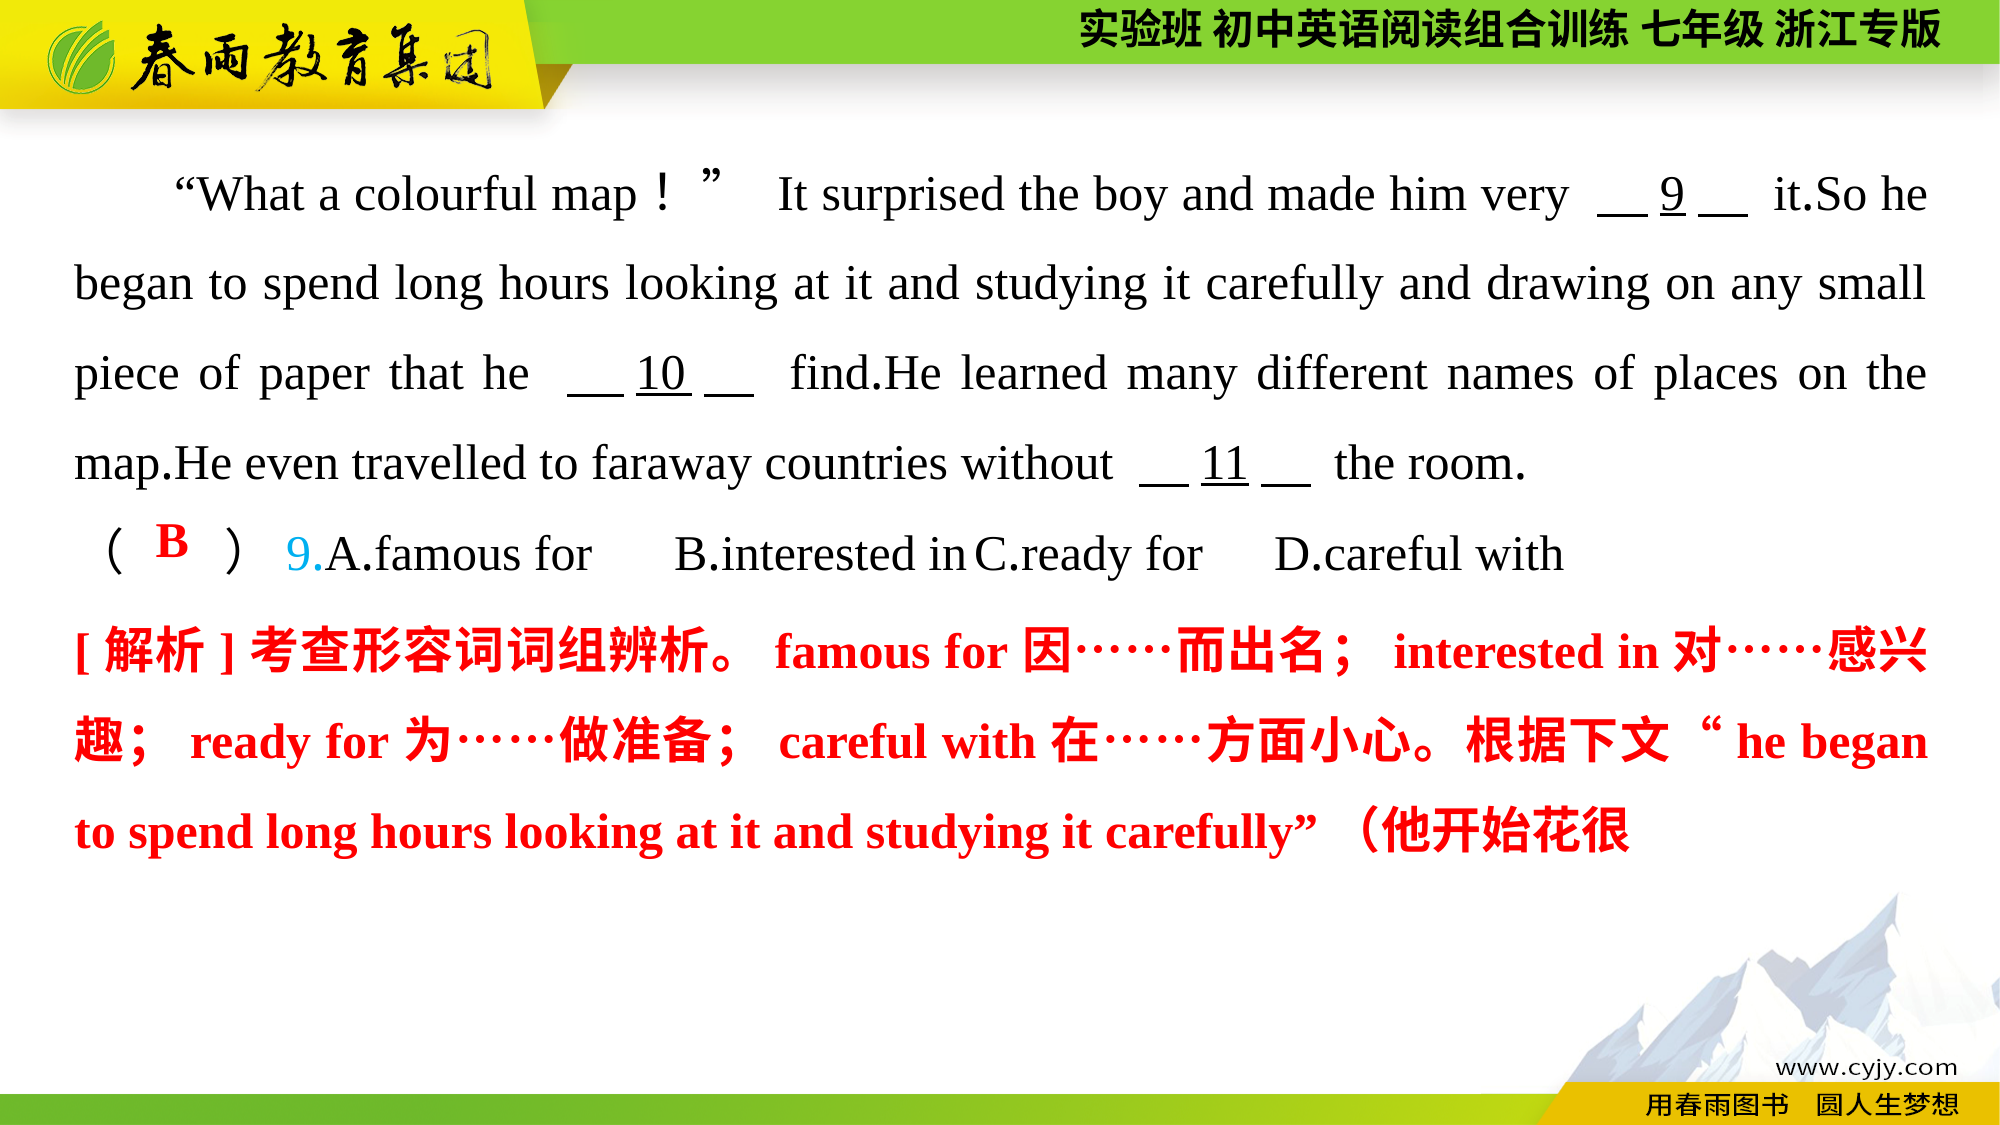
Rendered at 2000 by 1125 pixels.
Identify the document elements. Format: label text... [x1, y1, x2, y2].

list “What a colourful map！” It surprised the boy and made him very 9 it.So he began to spend long hours looking at it and studying it carefully and drawing on any small piece of paper that he 10 find.He learned many different names of places on the map.He even travelled to faraway countries without 11 the room. （ ）9.A.famous for B.interested in C.ready for D.careful with [59, 122, 1944, 581]
picture [0, 0, 2000, 1125]
text_box B [140, 500, 204, 575]
text_box [解析]考查形容词词组辨析。famous for因……而出名；interested in对……感兴趣；ready for为……做准备；careful with在……方面小心。根据下文“he began to spend long hours looking at it and studying it carefully”（他开始花很 [59, 581, 1944, 867]
